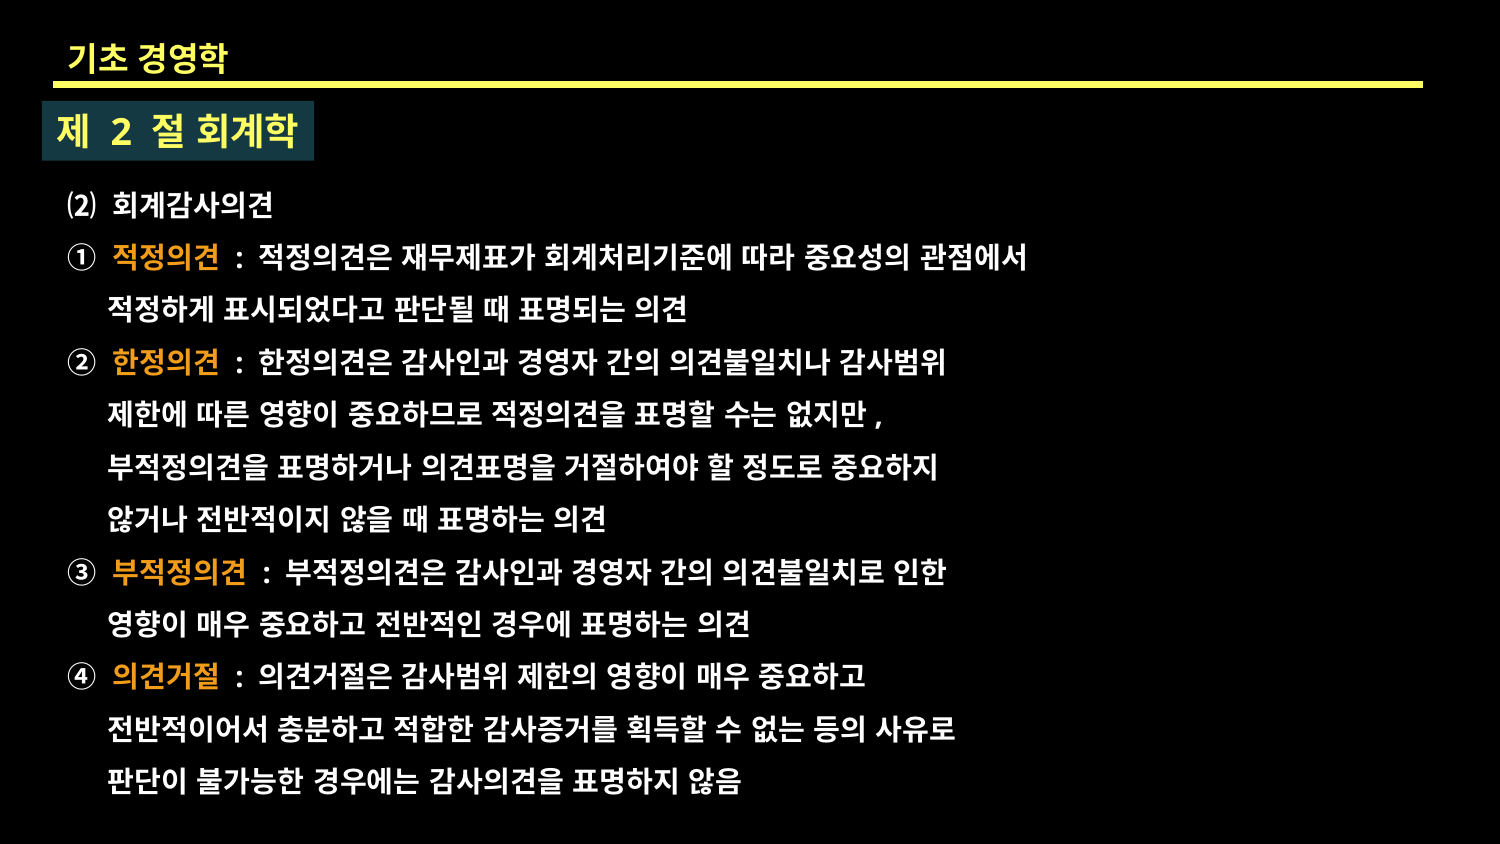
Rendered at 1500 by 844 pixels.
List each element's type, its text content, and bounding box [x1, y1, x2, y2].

text_box ⑵ 회계감사의견 ① 적정의견 : 적정의견은 재무제표가 회계처리기준에 따라 중요성의 관점에서 적정하게 표시되었다고 판단될 때 표명되는 의견 ② 한정의견 : 한정의견은 감사인과 경영자 간의 의견불일치나 감사범위 제한에 따른 영향이 중요하므로 적정의견을 표명할 수는 없지만, 부적정의견을 표명하거나 의견표명을 거절하여야 할 정도로 중요하지 않거나 전반적이지 않을 때 표명하는 의견 ③ 부적정의견 : 부적정의견은 감사인과 경영자 간의 의견불일치로 인한 영향이 매우 중요하고 전반적인 경우에 표명하는 의견 ④ 의견거절 : 의견거절은 감사범위 제한의 영향이 매우 중요하고 전반적이어서 충분하고 적합한 감사증거를 획득할 수 없는 등의 사유로 판단이 불가능한 경우에는 감사의견을 표명하지 않음 [53, 161, 1046, 806]
text_box 제 2 절 회계학 [41, 100, 315, 161]
picture [52, 102, 97, 145]
